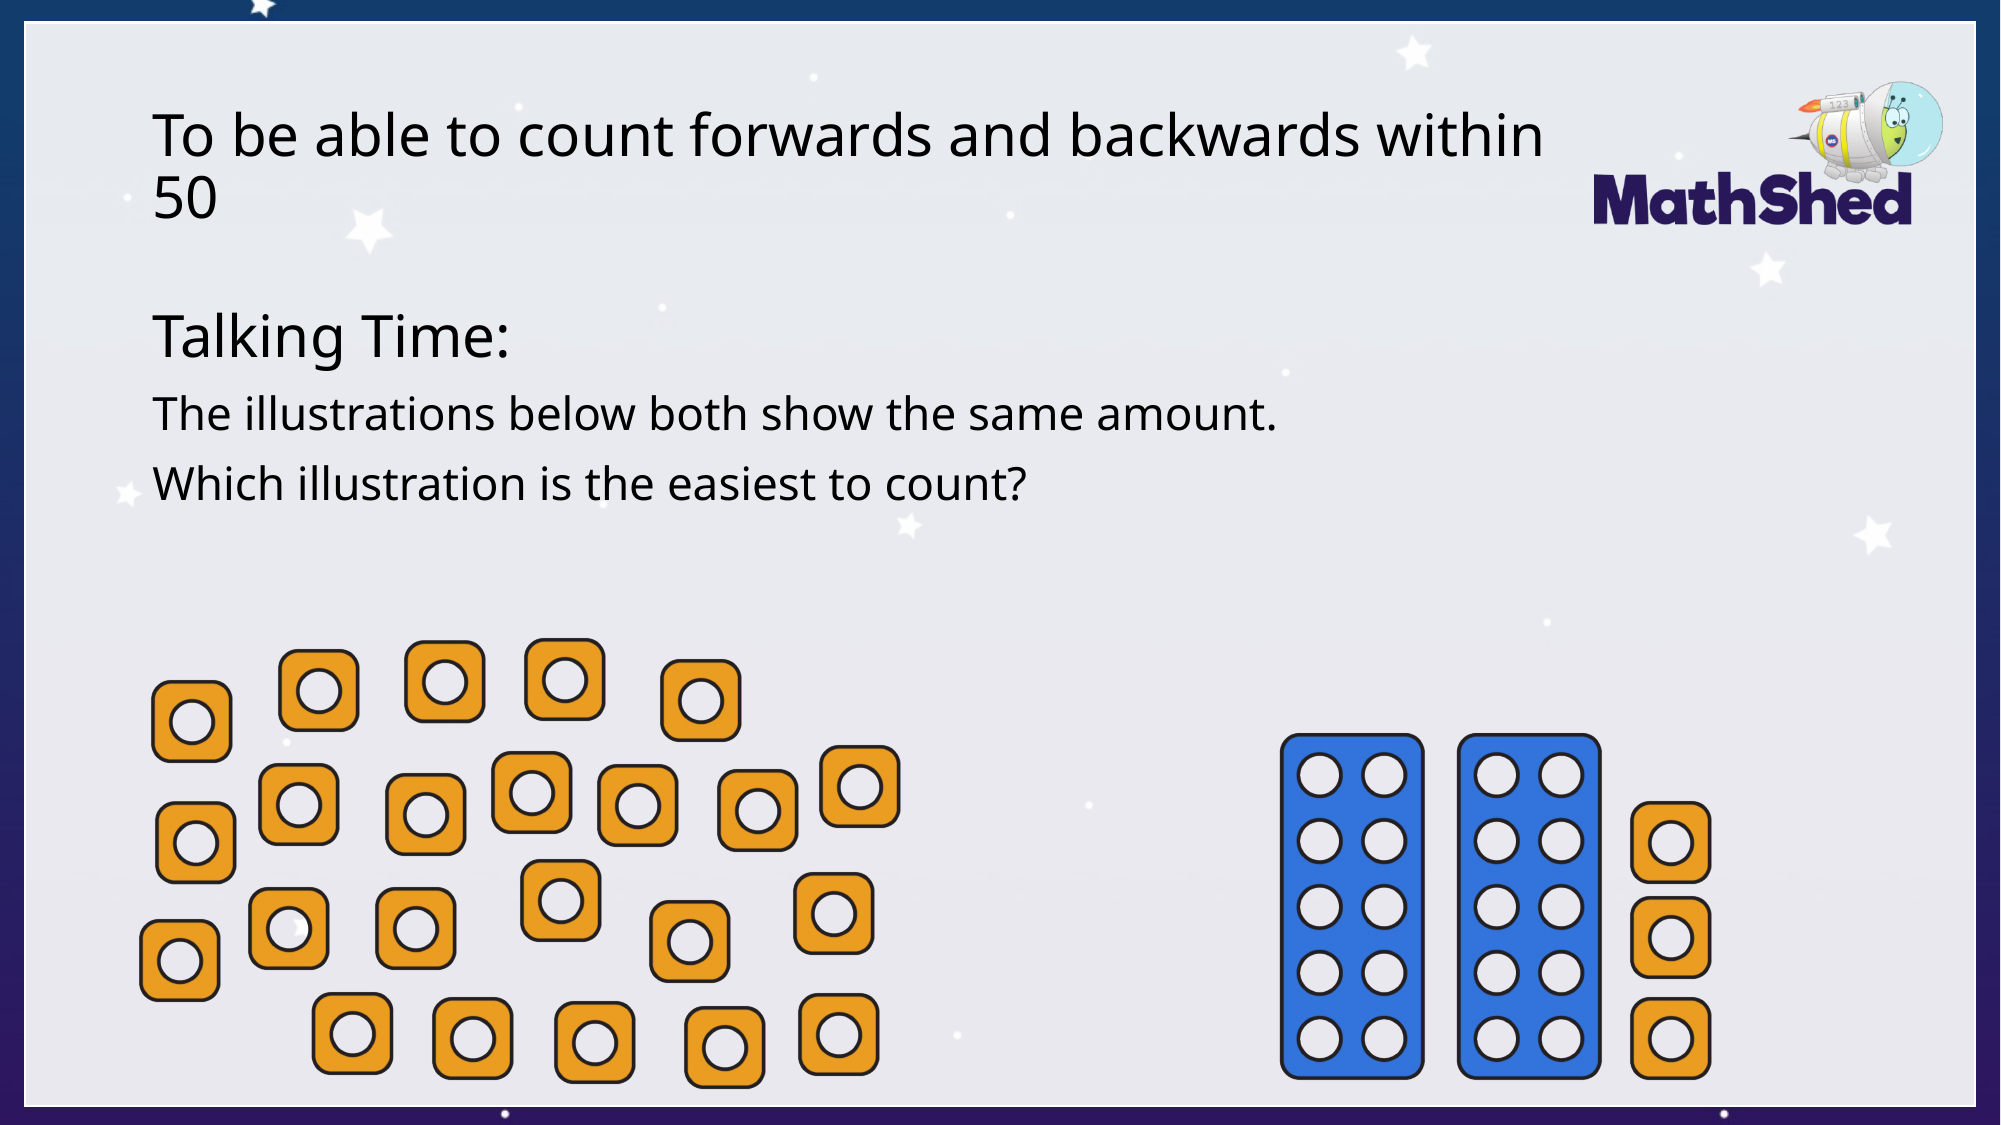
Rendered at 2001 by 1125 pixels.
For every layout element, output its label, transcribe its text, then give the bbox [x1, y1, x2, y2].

title To be able to count forwards and backwards within 50 [137, 59, 1578, 278]
picture [0, 0, 2001, 1125]
list Talking Time: The illustrations below both show the same amount. Which illustration is the easiest to count? [137, 299, 1863, 1014]
